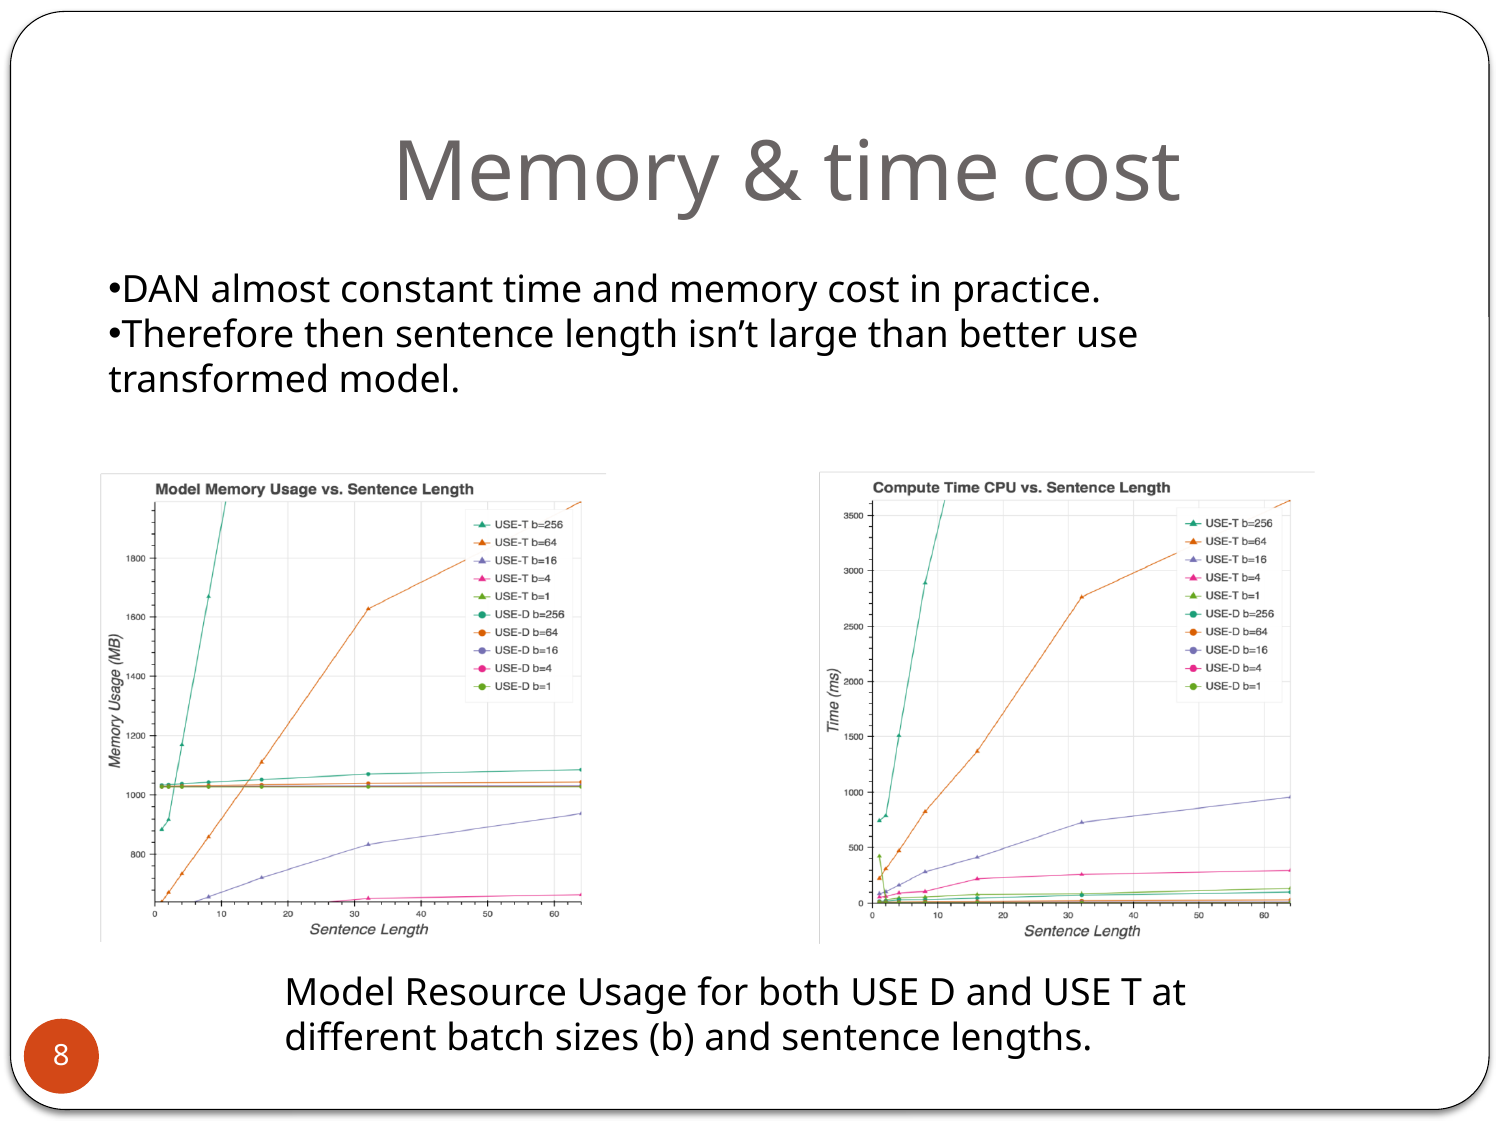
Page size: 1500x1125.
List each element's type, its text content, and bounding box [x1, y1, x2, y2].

text_box DAN almost constant time and memory cost in practice. Therefore then sentence length isn’t large than better use transformed model. [93, 257, 1266, 408]
text_box Model Resource Usage for both USE D and USE T at different batch sizes (b) and sentence lengths. [269, 960, 1254, 1066]
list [813, 467, 1325, 950]
title Memory & time cost [150, 45, 1425, 233]
slide_number 8 [23, 1018, 99, 1094]
picture [93, 465, 621, 950]
